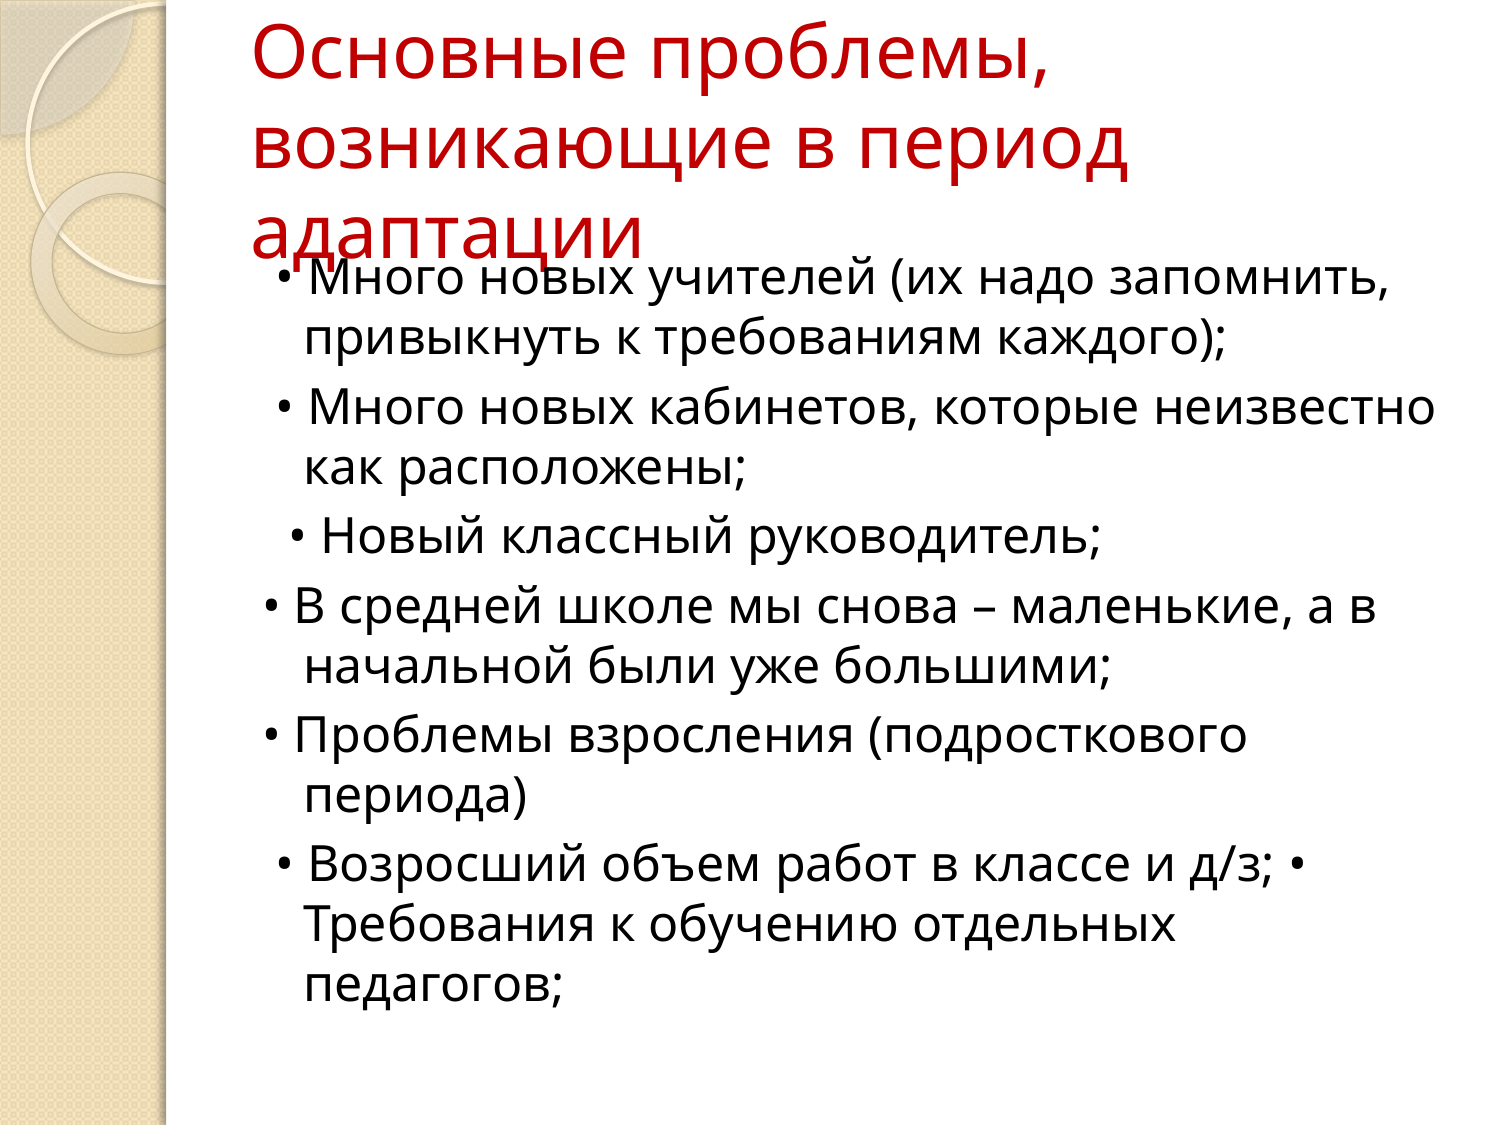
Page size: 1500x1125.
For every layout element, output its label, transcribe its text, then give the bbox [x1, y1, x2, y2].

list • Много новых учителей (их надо запомнить, привыкнуть к требованиям каждого); • Много новых кабинетов, которые неизвестно как расположены; • Новый классный руководитель; • В средней школе мы снова – маленькие, а в начальной были уже большими; • Проблемы взросления (подросткового периода) • Возросший объем работ в классе и д/з; • Требования к обучению отдельных педагогов; [235, 237, 1466, 1025]
title Основные проблемы, возникающие в период адаптации [235, 45, 1466, 233]
